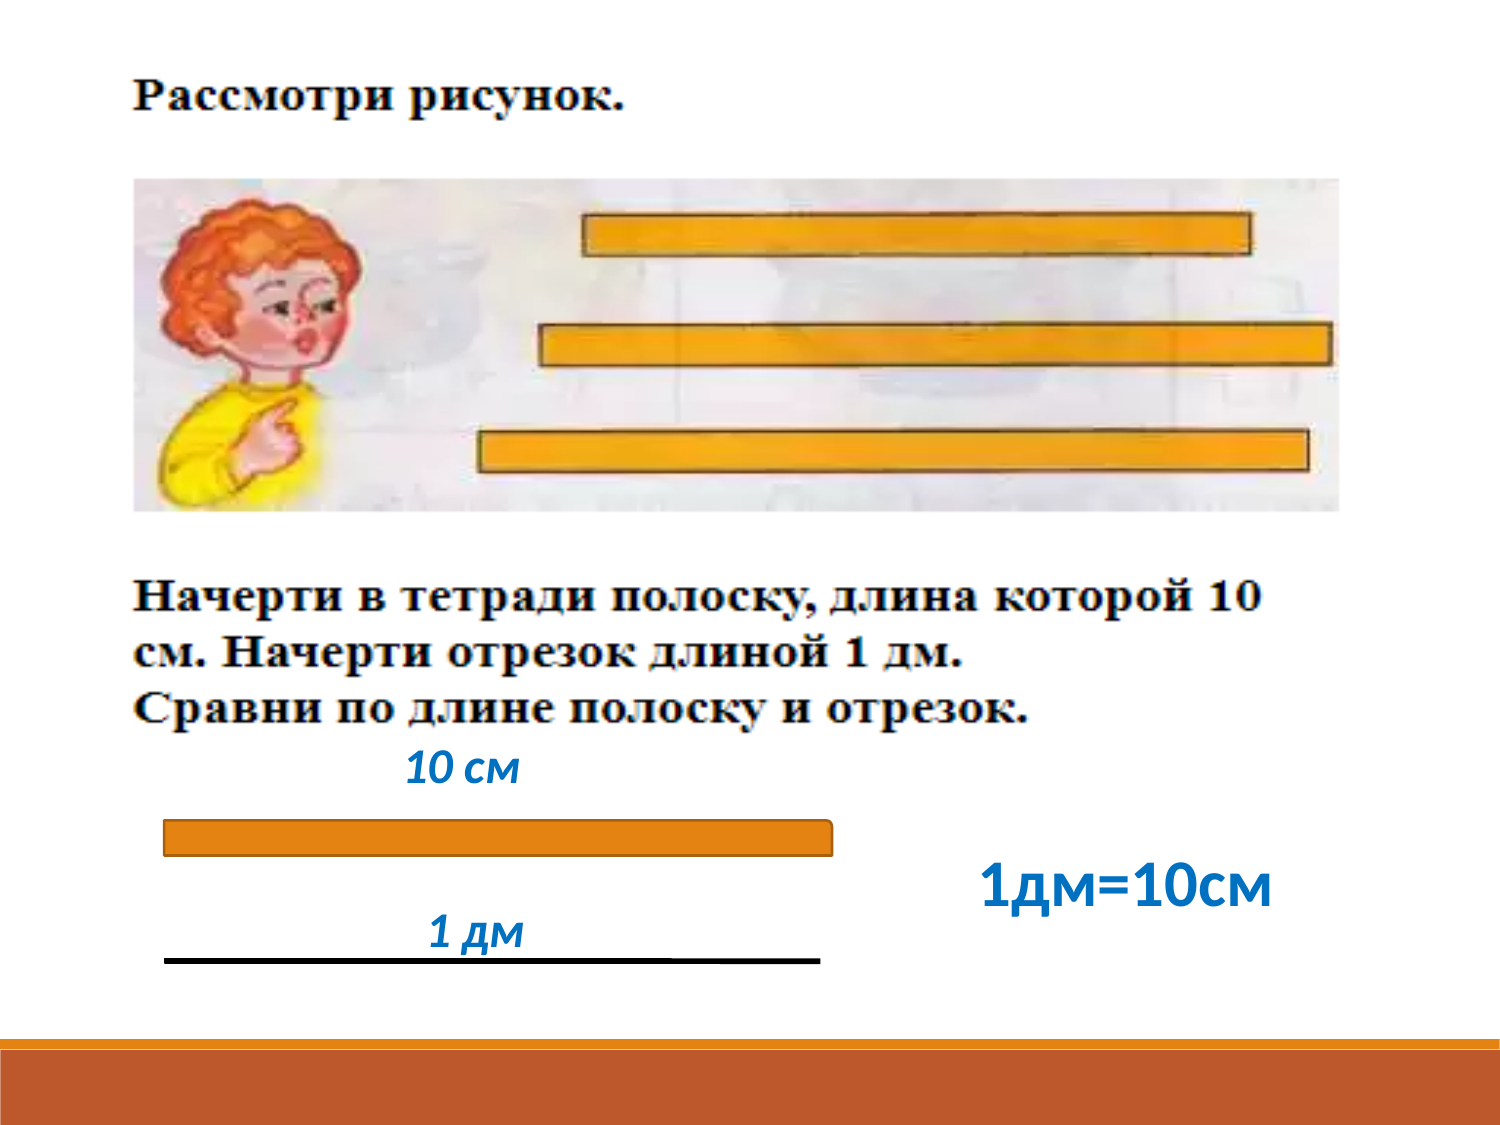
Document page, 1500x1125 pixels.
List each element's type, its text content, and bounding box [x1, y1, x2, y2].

text_box 10 см [387, 773, 536, 802]
text_box 1дм=10см [962, 831, 1289, 927]
text_box [162, 819, 834, 857]
picture [123, 31, 1344, 764]
text_box 1 дм [410, 890, 540, 957]
